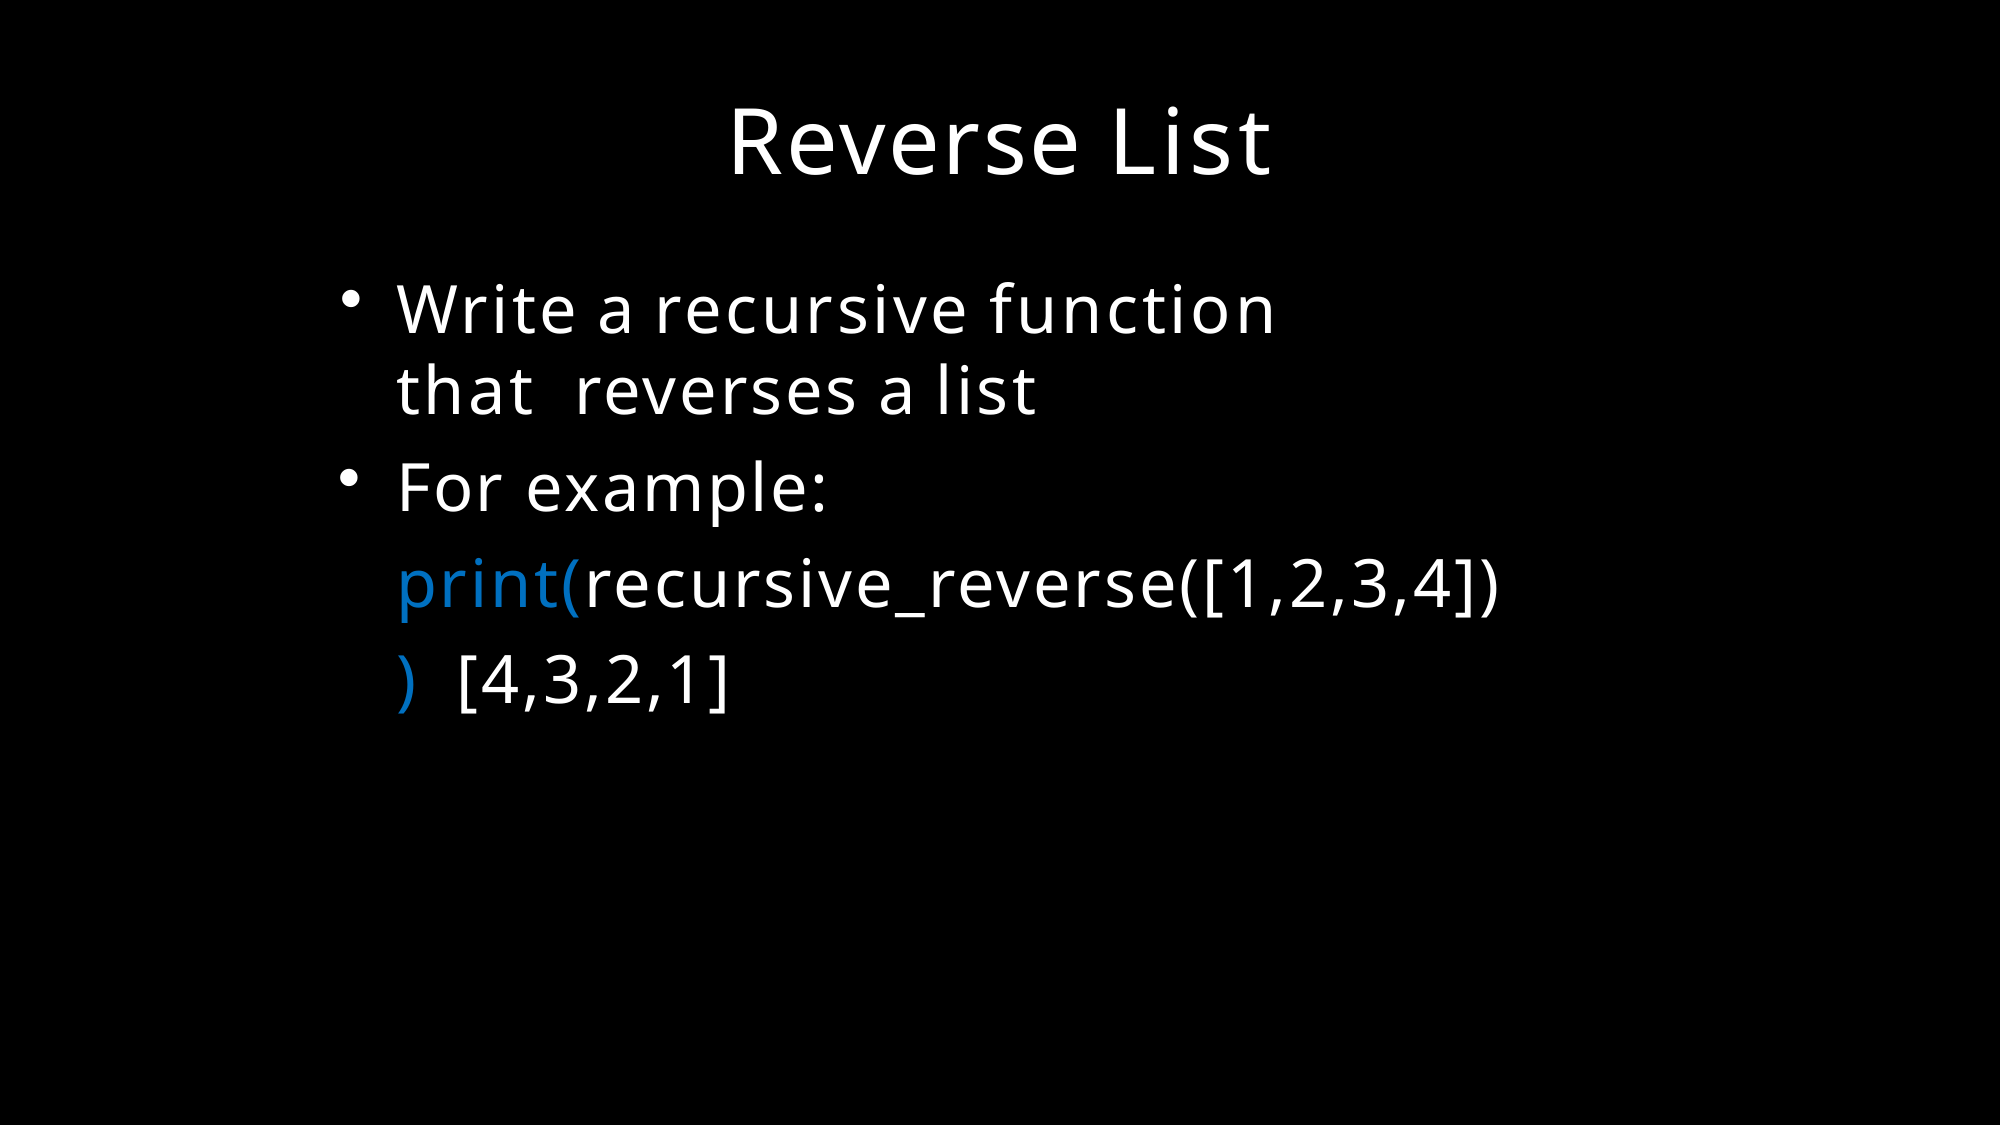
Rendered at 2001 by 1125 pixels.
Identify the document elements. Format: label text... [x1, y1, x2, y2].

title Reverse List [724, 41, 1276, 232]
text_box Write a recursive function that reverses a list For example: print(recursive_reverse([1,2,3,4])) [4,3,2,1] [337, 265, 1514, 718]
